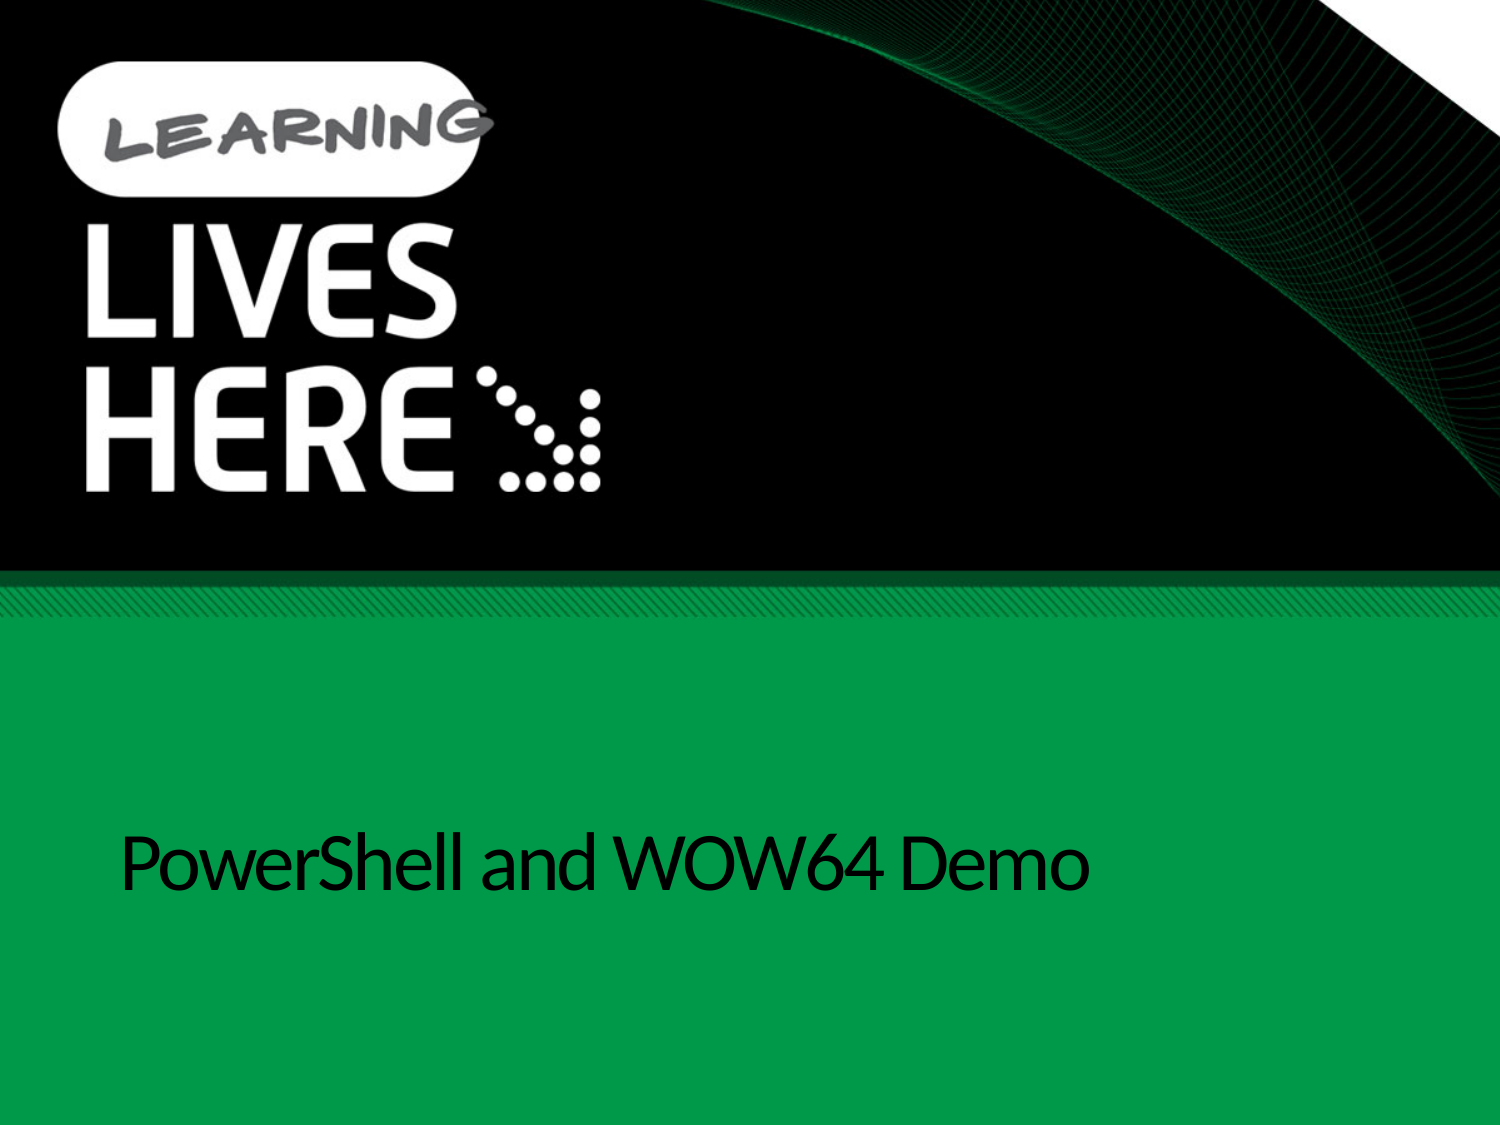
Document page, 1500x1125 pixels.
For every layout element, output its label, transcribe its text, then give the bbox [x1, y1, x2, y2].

picture [0, 0, 1500, 1125]
title PowerShell and WOW64 Demo [119, 818, 1375, 943]
